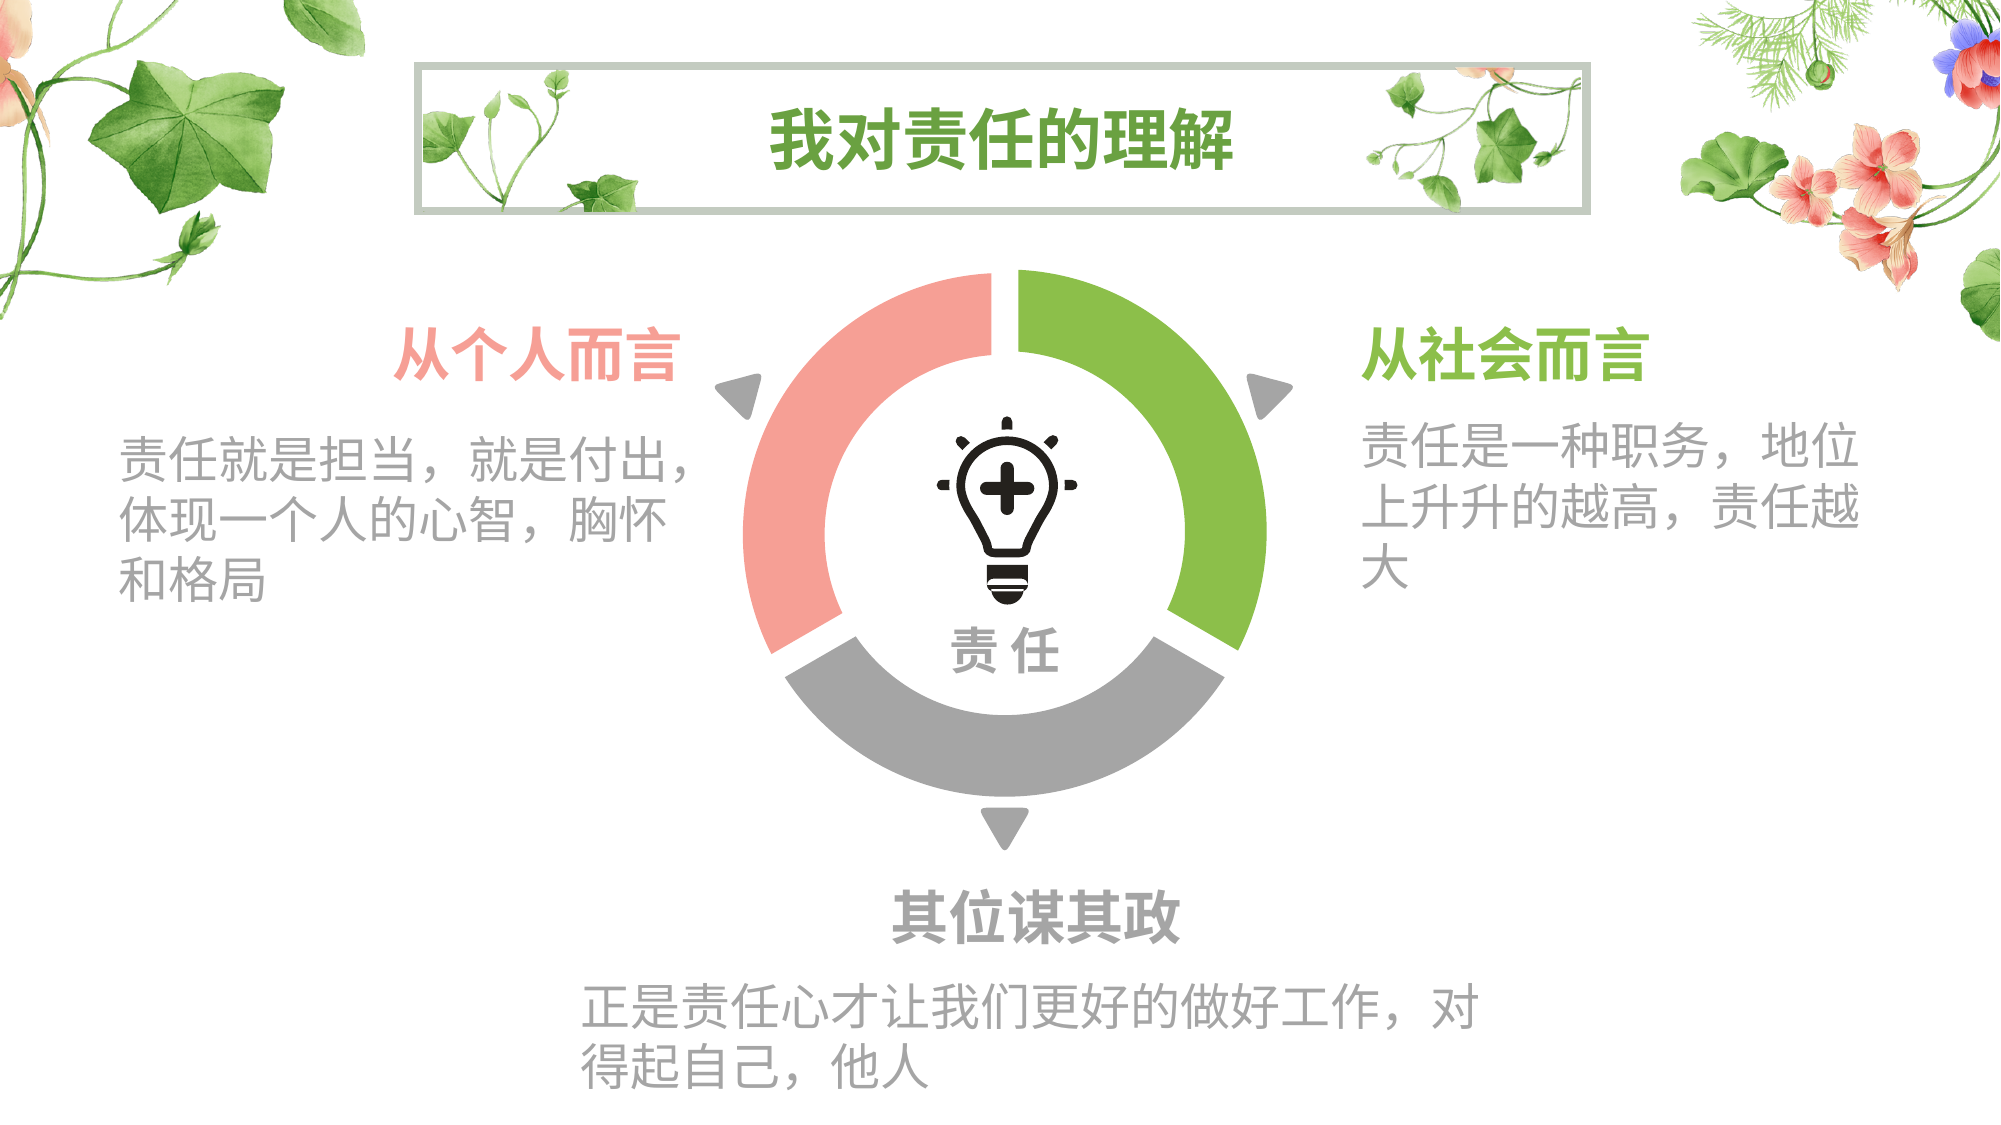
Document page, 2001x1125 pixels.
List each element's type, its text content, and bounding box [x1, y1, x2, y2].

text_box [936, 479, 950, 491]
text_box 从个人而言 [159, 311, 699, 396]
text_box 责 任 [867, 612, 1143, 688]
picture [0, 0, 389, 327]
text_box [646, 65, 1395, 212]
text_box [714, 373, 762, 420]
text_box [986, 564, 1028, 605]
text_box [1548, 65, 1587, 212]
text_box [1064, 479, 1078, 491]
text_box [980, 807, 1029, 851]
text_box [417, 65, 423, 212]
text_box 我对责任的理解 [753, 90, 1251, 186]
text_box [742, 273, 992, 655]
picture [423, 52, 646, 212]
text_box [956, 436, 1058, 558]
text_box 从社会而言 [1345, 311, 1884, 396]
text_box 正是责任心才让我们更好的做好工作，对得起自己，他人 [565, 967, 1544, 1103]
text_box [1018, 269, 1267, 651]
text_box 在其位谋其政 [737, 874, 1277, 959]
text_box [784, 636, 1225, 797]
text_box [955, 436, 970, 451]
text_box [1001, 416, 1013, 430]
picture [1362, 33, 1581, 254]
picture [1672, 0, 2000, 347]
text_box 责任就是担当，就是付出，体现一个人的心智，胸怀和格局 [103, 421, 700, 616]
text_box [1043, 435, 1059, 450]
text_box 责任是一种职务，地位上升升的越高，责任越大 [1345, 407, 1884, 603]
text_box [1246, 373, 1293, 420]
